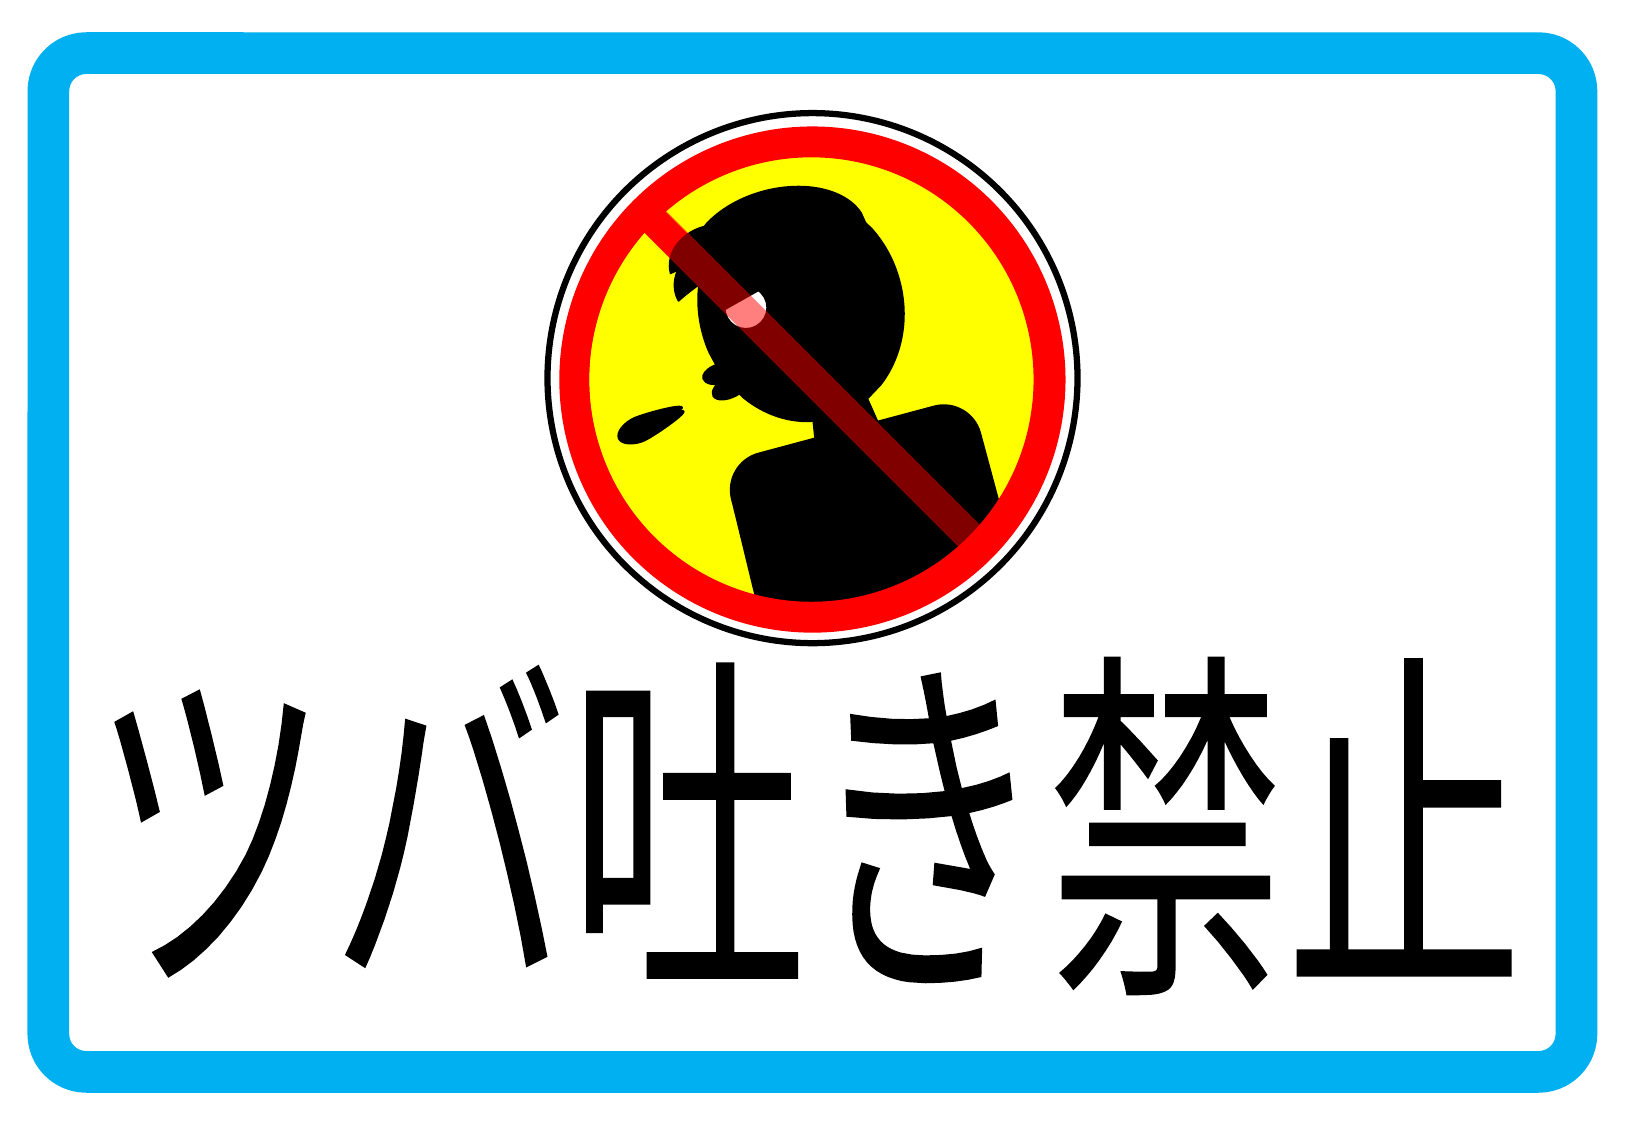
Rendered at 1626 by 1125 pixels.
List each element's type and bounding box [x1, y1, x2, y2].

text_box [46, 50, 1579, 1075]
text_box [547, 112, 1078, 644]
